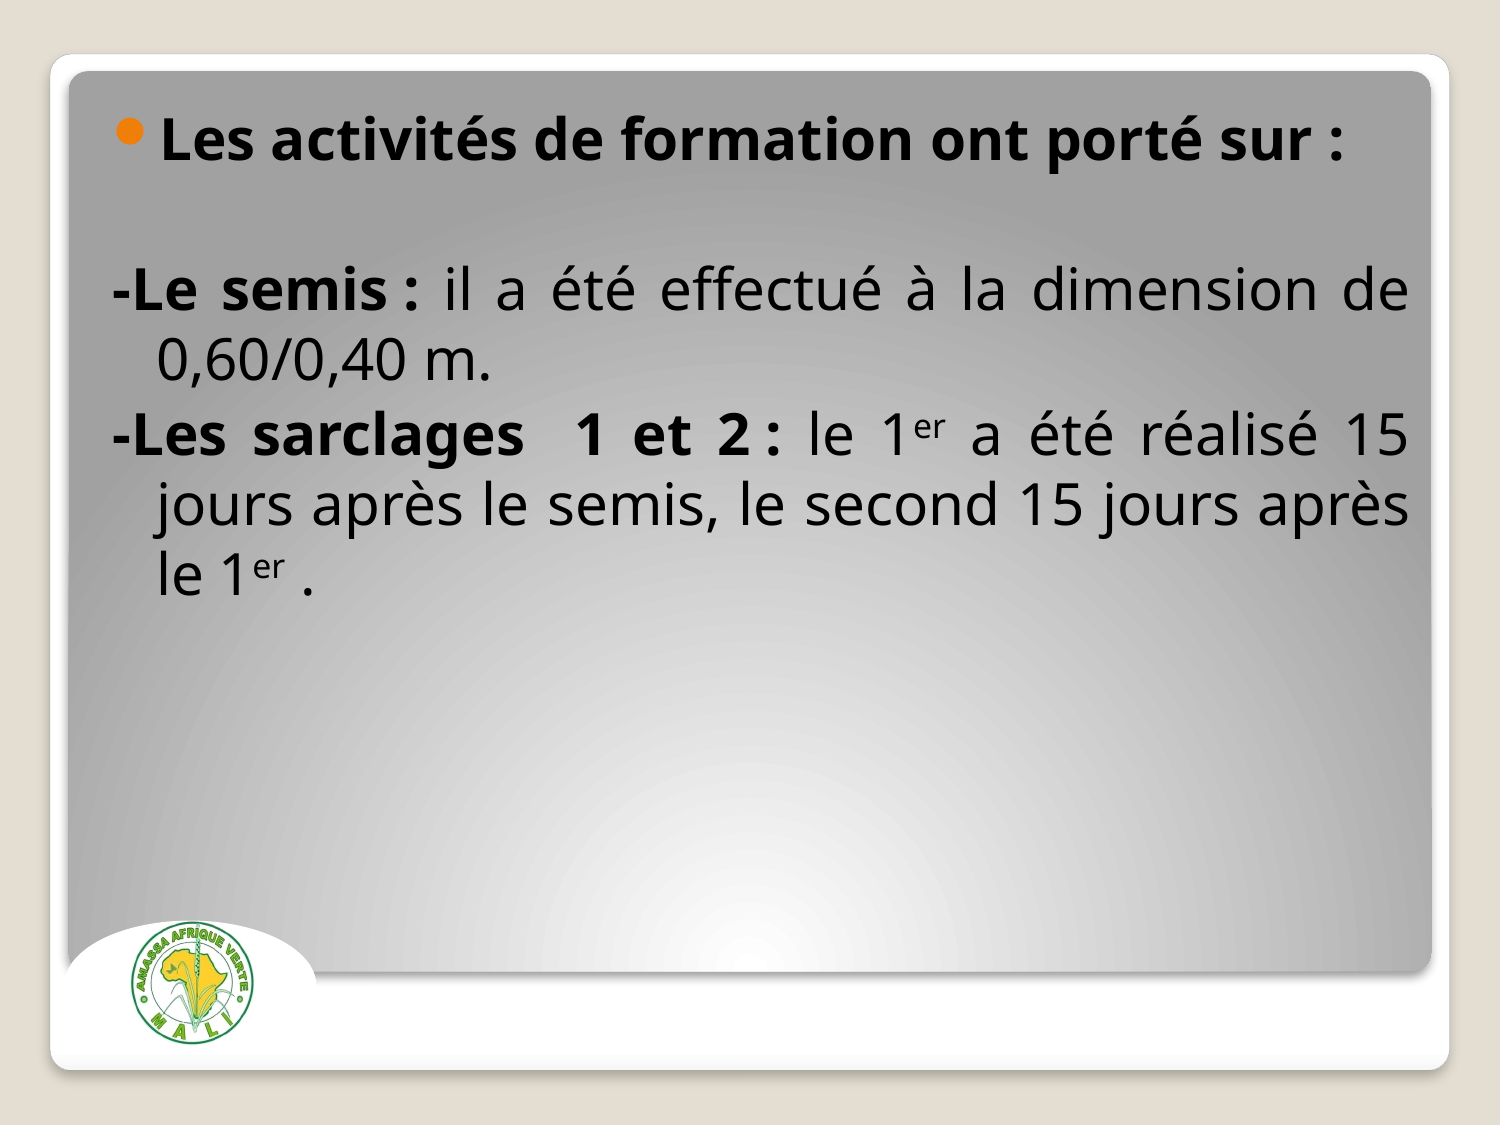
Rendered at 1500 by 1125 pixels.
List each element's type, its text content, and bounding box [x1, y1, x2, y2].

list Les activités de formation ont porté sur : -Le semis : il a été effectué à la dimension de 0,60/0,40 m. -Les sarclages 1 et 2 : le 1er a été réalisé 15 jours après le semis, le second 15 jours après le 1er . [82, 86, 1425, 926]
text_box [63, 913, 317, 1055]
